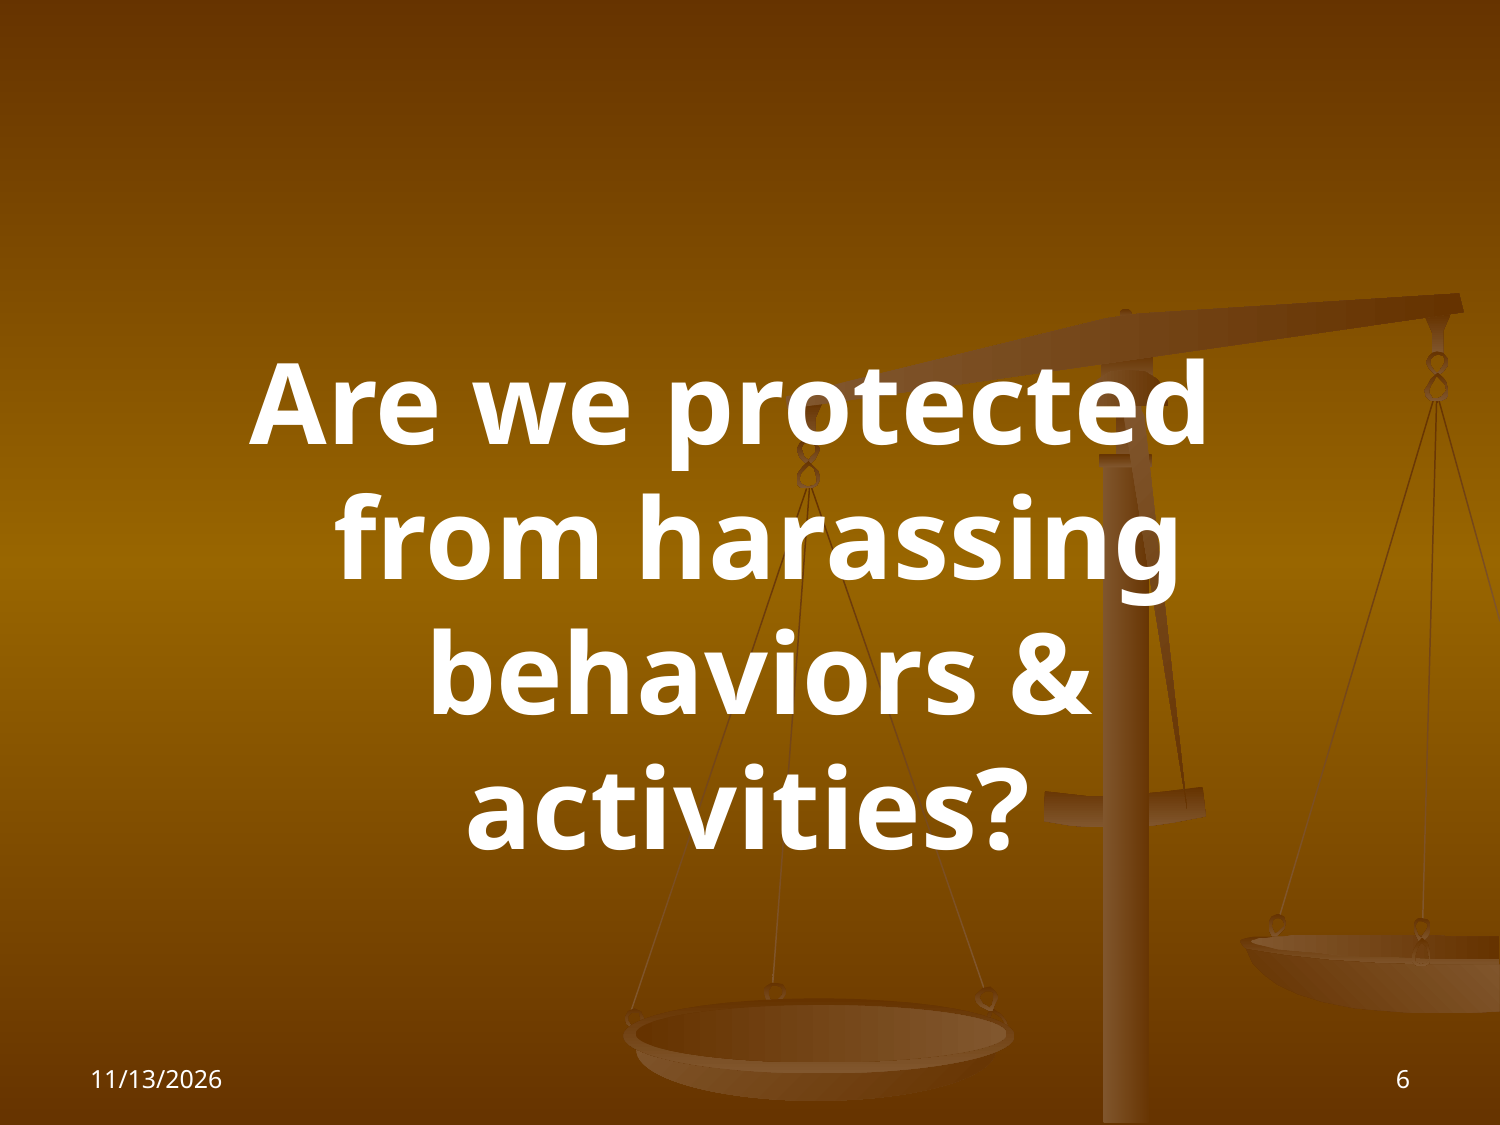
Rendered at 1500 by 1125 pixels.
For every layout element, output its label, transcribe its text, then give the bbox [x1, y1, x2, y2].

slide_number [74, 1029, 426, 1106]
slide_number 6 [1074, 1029, 1426, 1106]
list Are we protected from harassing behaviors & activities? [174, 324, 1288, 1006]
